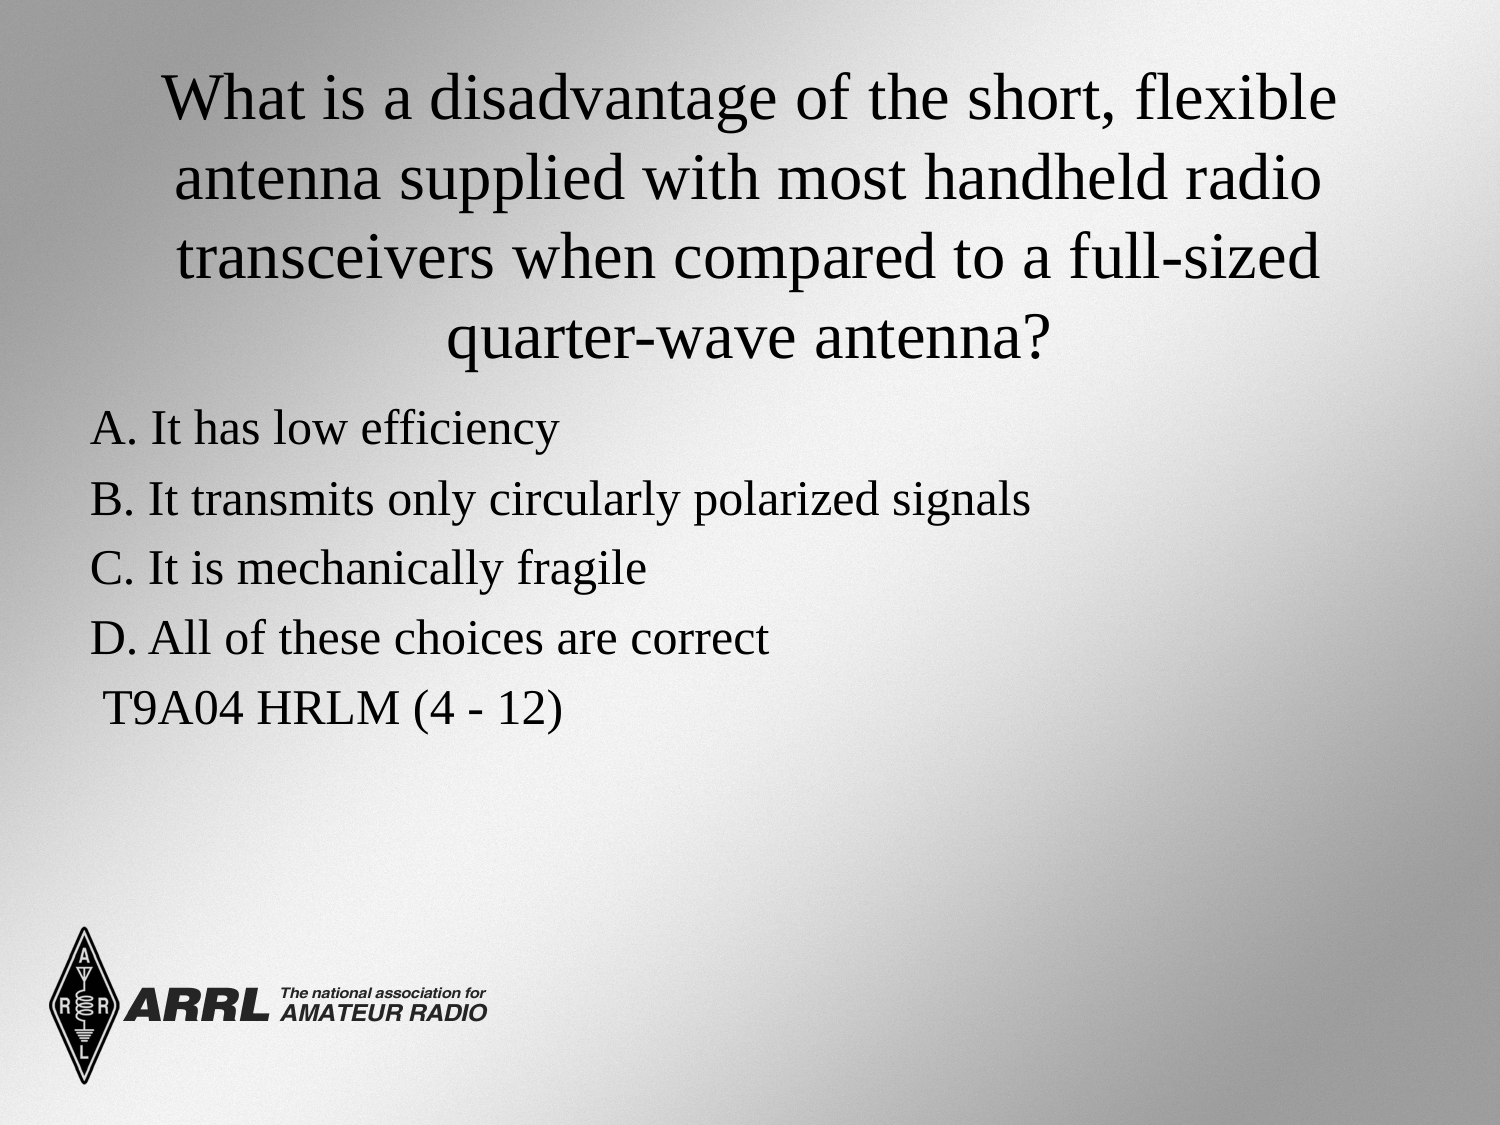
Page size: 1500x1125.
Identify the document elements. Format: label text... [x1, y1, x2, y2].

picture [0, 0, 1500, 1125]
title What is a disadvantage of the short, flexible antenna supplied with most handheld radio transceivers when compared to a full-sized quarter-wave antenna? [75, 45, 1425, 233]
list A. It has low efficiency B. It transmits only circularly polarized signals C. It is mechanically fragile D. All of these choices are correct T9A04 HRLM (4 - 12) [75, 387, 1425, 1005]
